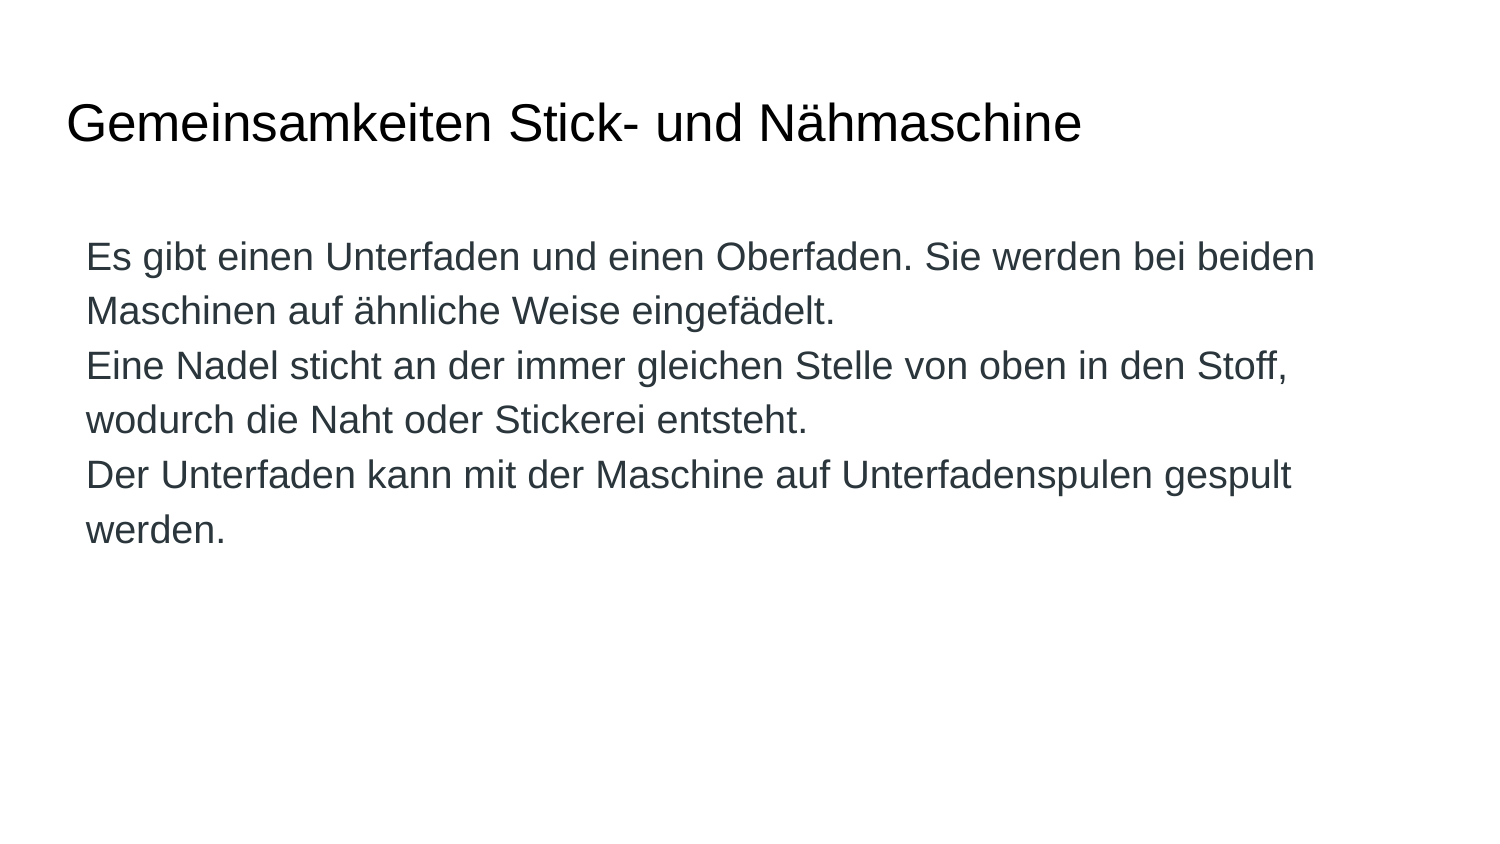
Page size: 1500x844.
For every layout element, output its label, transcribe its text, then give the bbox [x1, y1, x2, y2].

text_box Es gibt einen Unterfaden und einen Oberfaden. Sie werden bei beiden Maschinen auf ähnliche Weise eingefädelt. Eine Nadel sticht an der immer gleichen Stelle von oben in den Stoff, wodurch die Naht oder Stickerei entsteht. Der Unterfaden kann mit der Maschine auf Unterfadenspulen gespult werden. [70, 208, 1353, 621]
title Gemeinsamkeiten Stick- und Nähmaschine [51, 72, 1449, 167]
